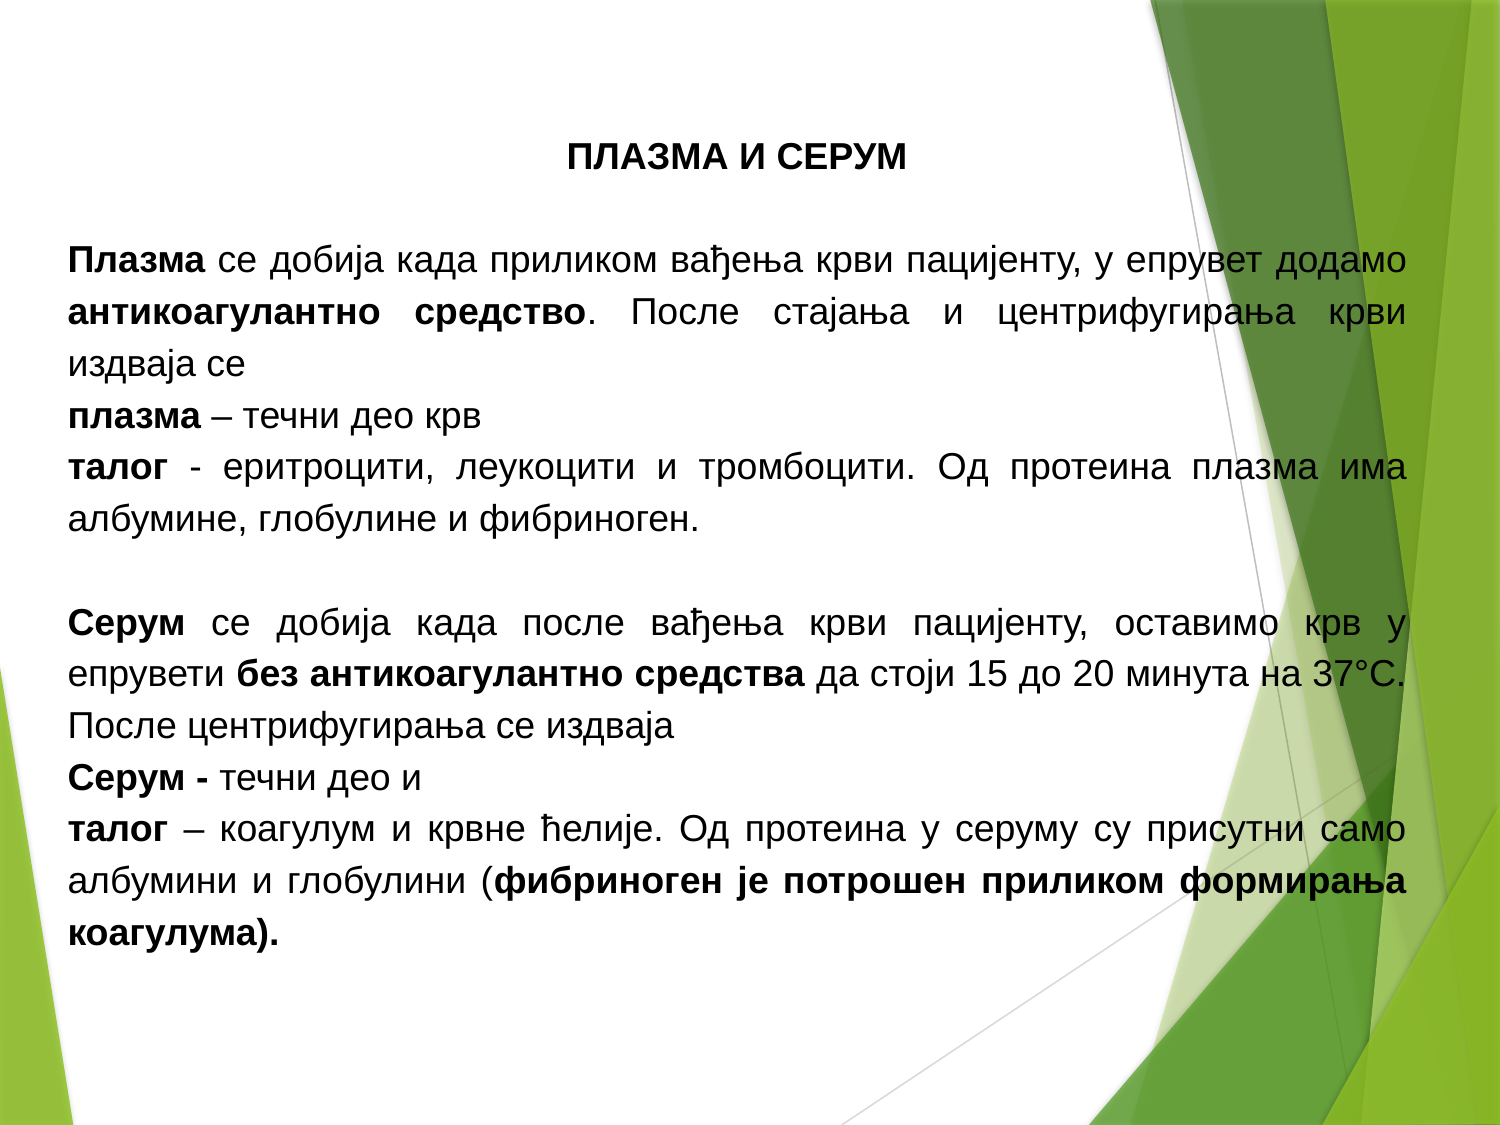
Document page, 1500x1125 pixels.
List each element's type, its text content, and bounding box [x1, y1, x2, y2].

text_box ПЛАЗМА И СЕРУМ Плазма се добија када приликом вађења крви пацијенту, у епрувет додамо антикоагулантно средство. После стајања и центрифугирања крви издваја се плазма – течни део крв талог - еритроцити, леукоцити и тромбоцити. од протеина плазма има албумине, глобулине и фибриноген. Серум се добија када после вађења крви пацијенту, оставимо крв у епрувети без антикоагулантно средства да стоји 15 до 20 минута на 37°C. После центрифугирања се издваја Серум - течни део и талог – коагулум и крвне ћелије. Од протеина у серуму су присутни само албумини и глобулини (фибриноген је потрошен приликом формирања коагулума). [52, 117, 1422, 961]
